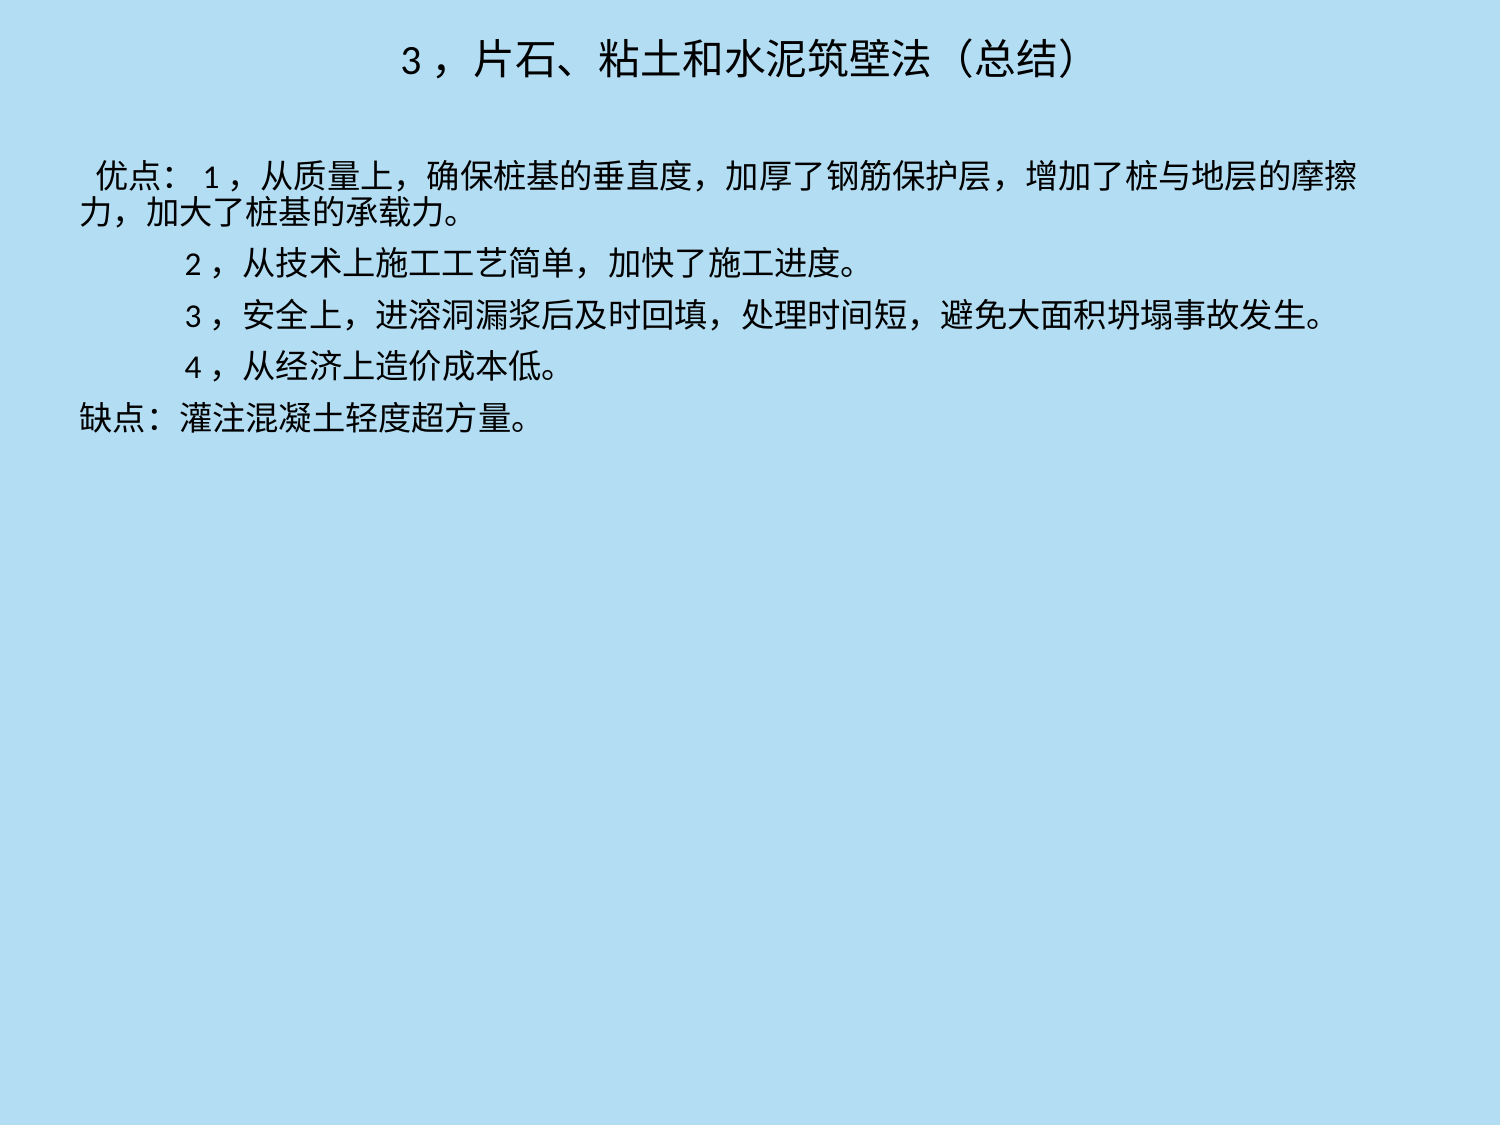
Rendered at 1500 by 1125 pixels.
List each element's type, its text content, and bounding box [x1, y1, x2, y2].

text_box 3，片石、粘土和水泥筑壁法（总结） 优点：1，从质量上，确保桩基的垂直度，加厚了钢筋保护层，增加了桩与地层的摩擦力，加大了桩基的承载力。 2，从技术上施工工艺简单，加快了施工进度。 3，安全上，进溶洞漏浆后及时回填，处理时间短，避免大面积坍塌事故发生。 4，从经济上造价成本低。 缺点：灌注混凝土轻度超方量。 [64, 30, 1436, 610]
